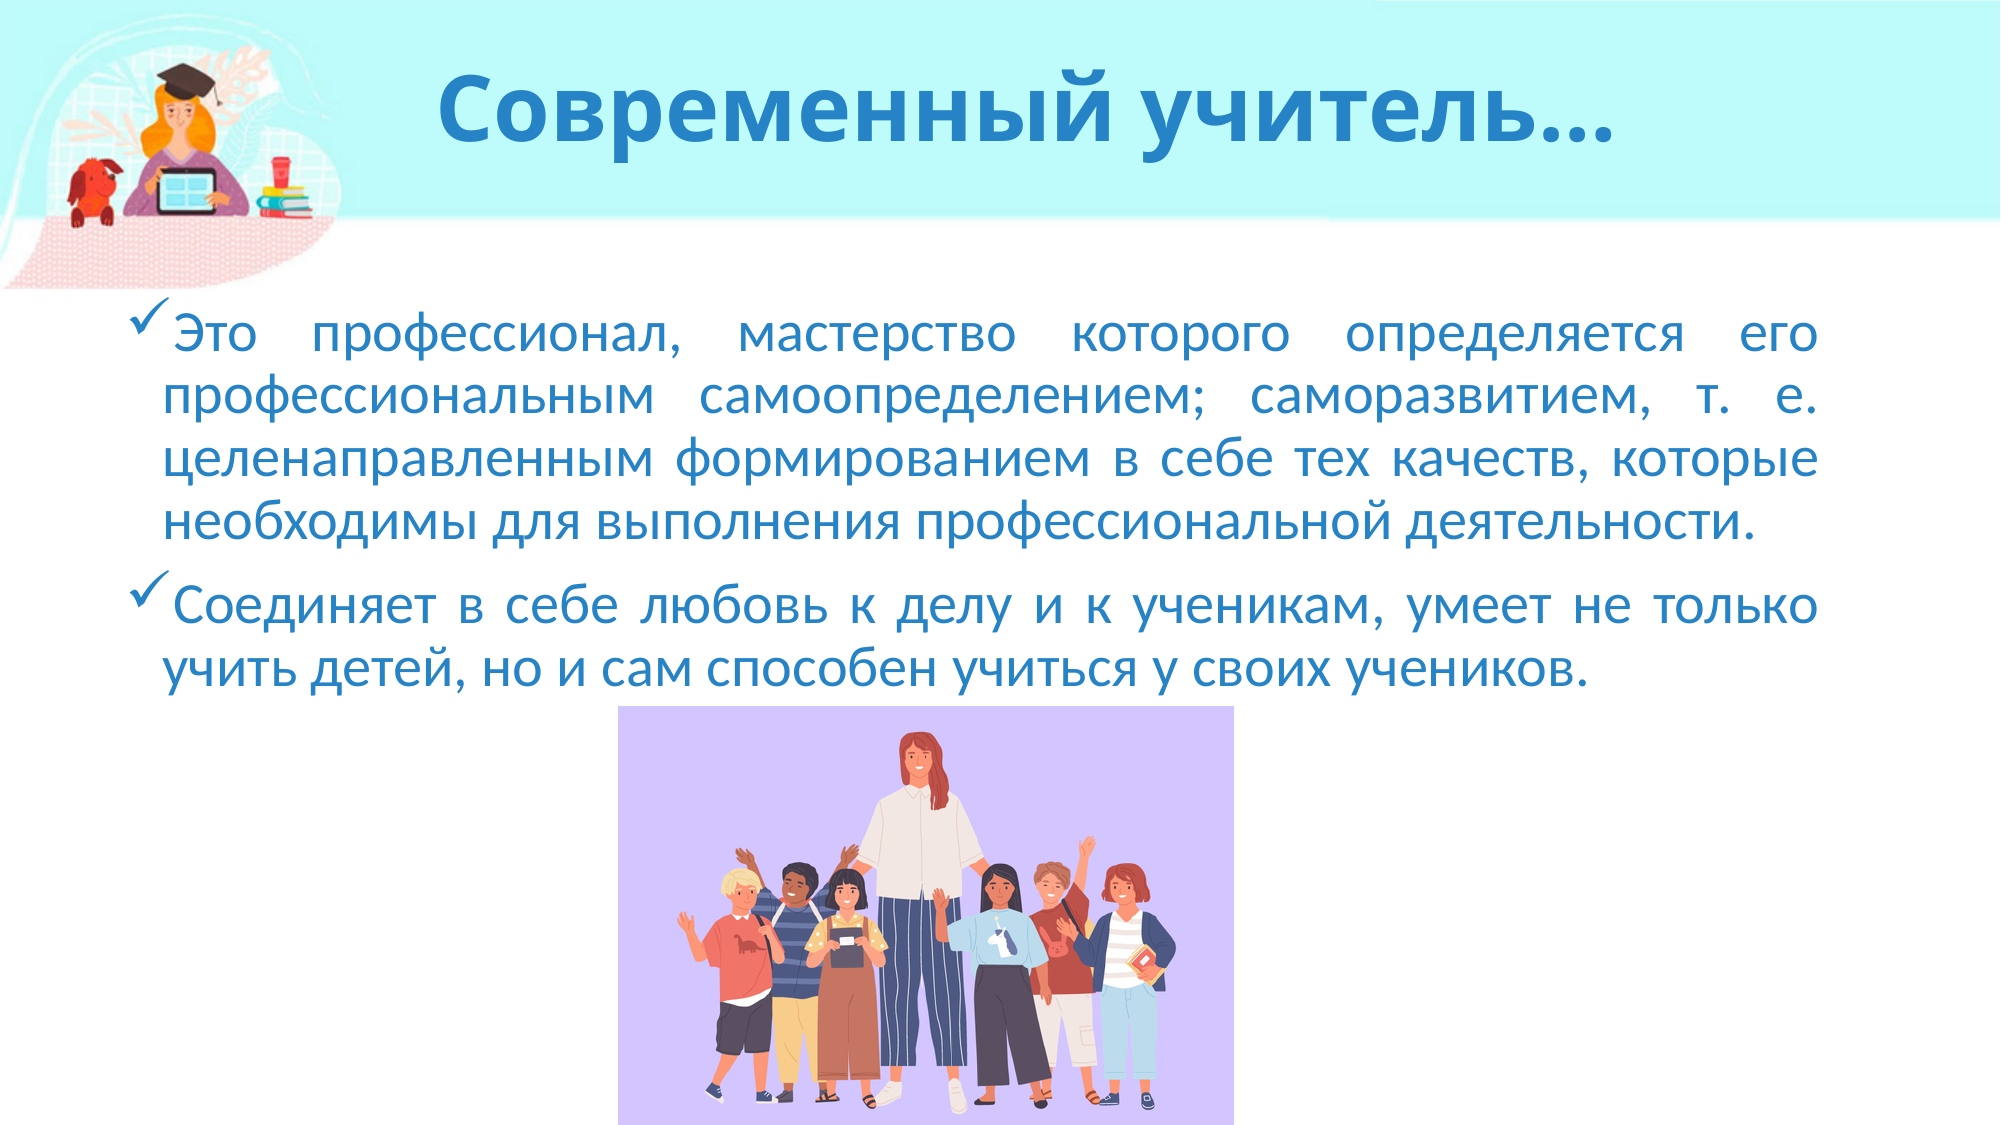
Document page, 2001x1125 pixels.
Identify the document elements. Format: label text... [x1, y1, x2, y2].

picture [0, 0, 2000, 292]
list Это профессионал, мастерство которого определяется его профессиональным самоопределением; саморазвитием, т. е. целенаправленным формированием в себе тех качеств, которые необходимы для выполнения профессиональной деятельности. Соединяет в себе любовь к делу и к ученикам, умеет не только учить детей, но и сам способен учиться у своих учеников. [110, 293, 1835, 1007]
picture [618, 706, 1234, 1125]
title Современный учитель… [420, 3, 2000, 221]
